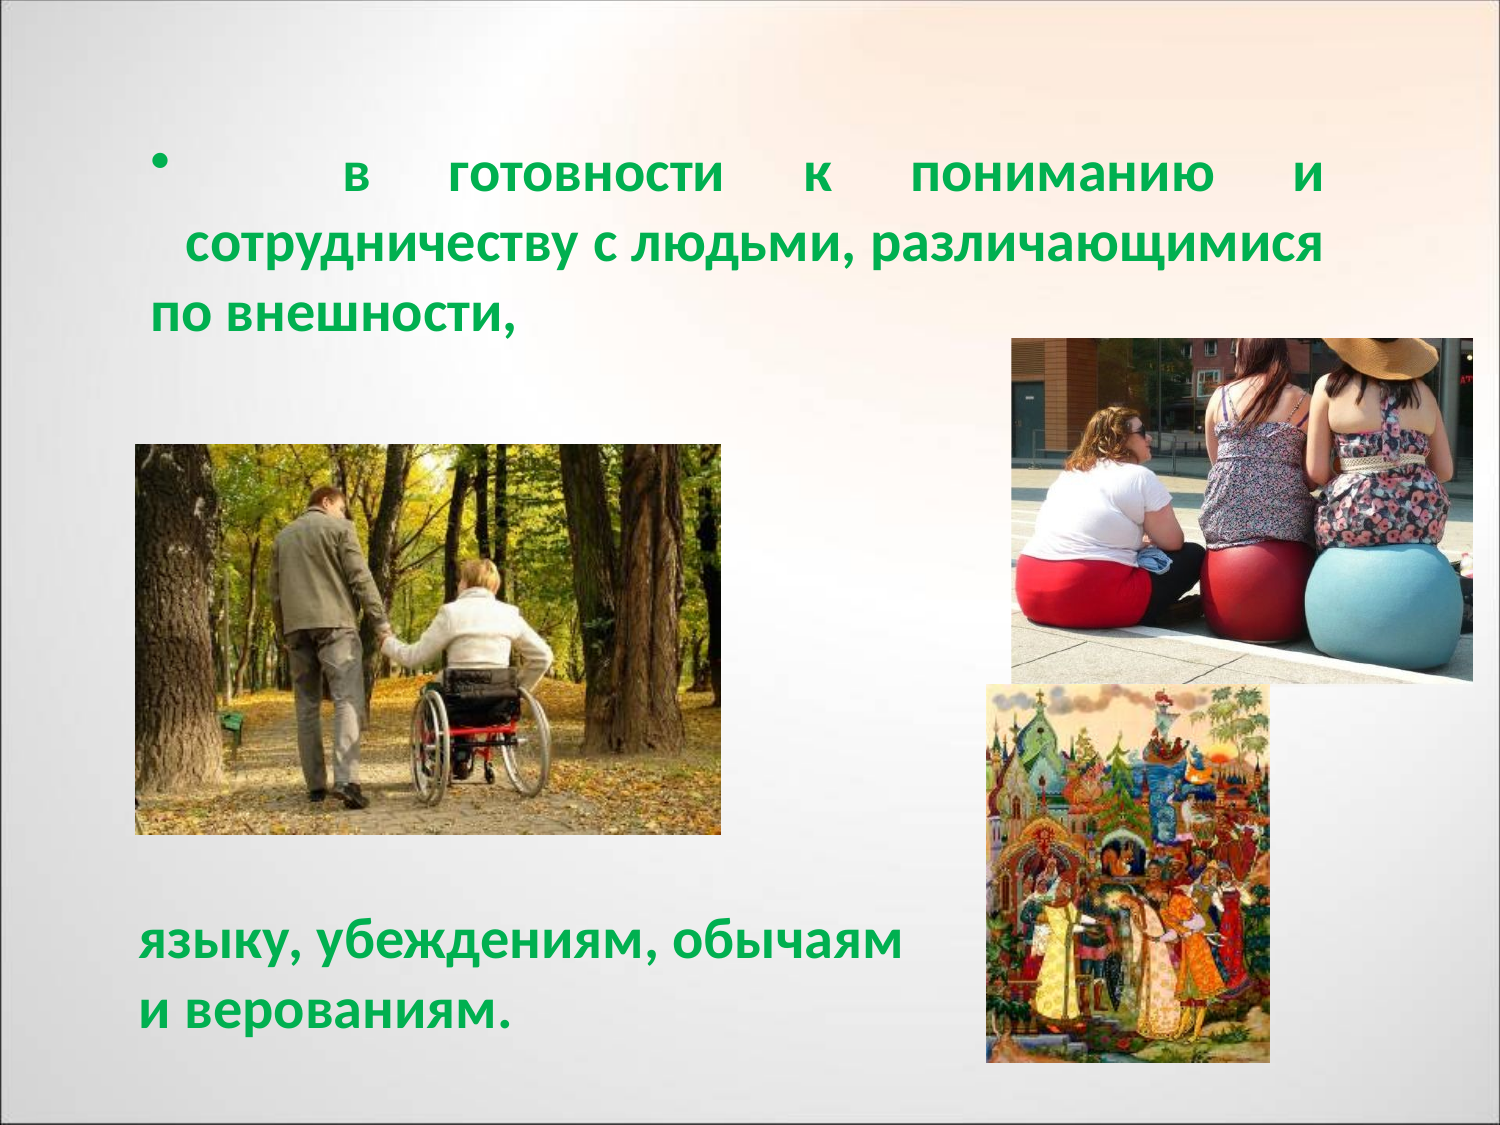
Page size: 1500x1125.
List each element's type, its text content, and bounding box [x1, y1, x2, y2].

text_box в готовности к пониманию и сотрудничеству с людьми, различающимися по внешности, [135, 125, 1341, 351]
picture [0, 0, 1500, 1125]
text_box языку, убеждениям, обычаям и верованиям. [123, 893, 928, 1048]
